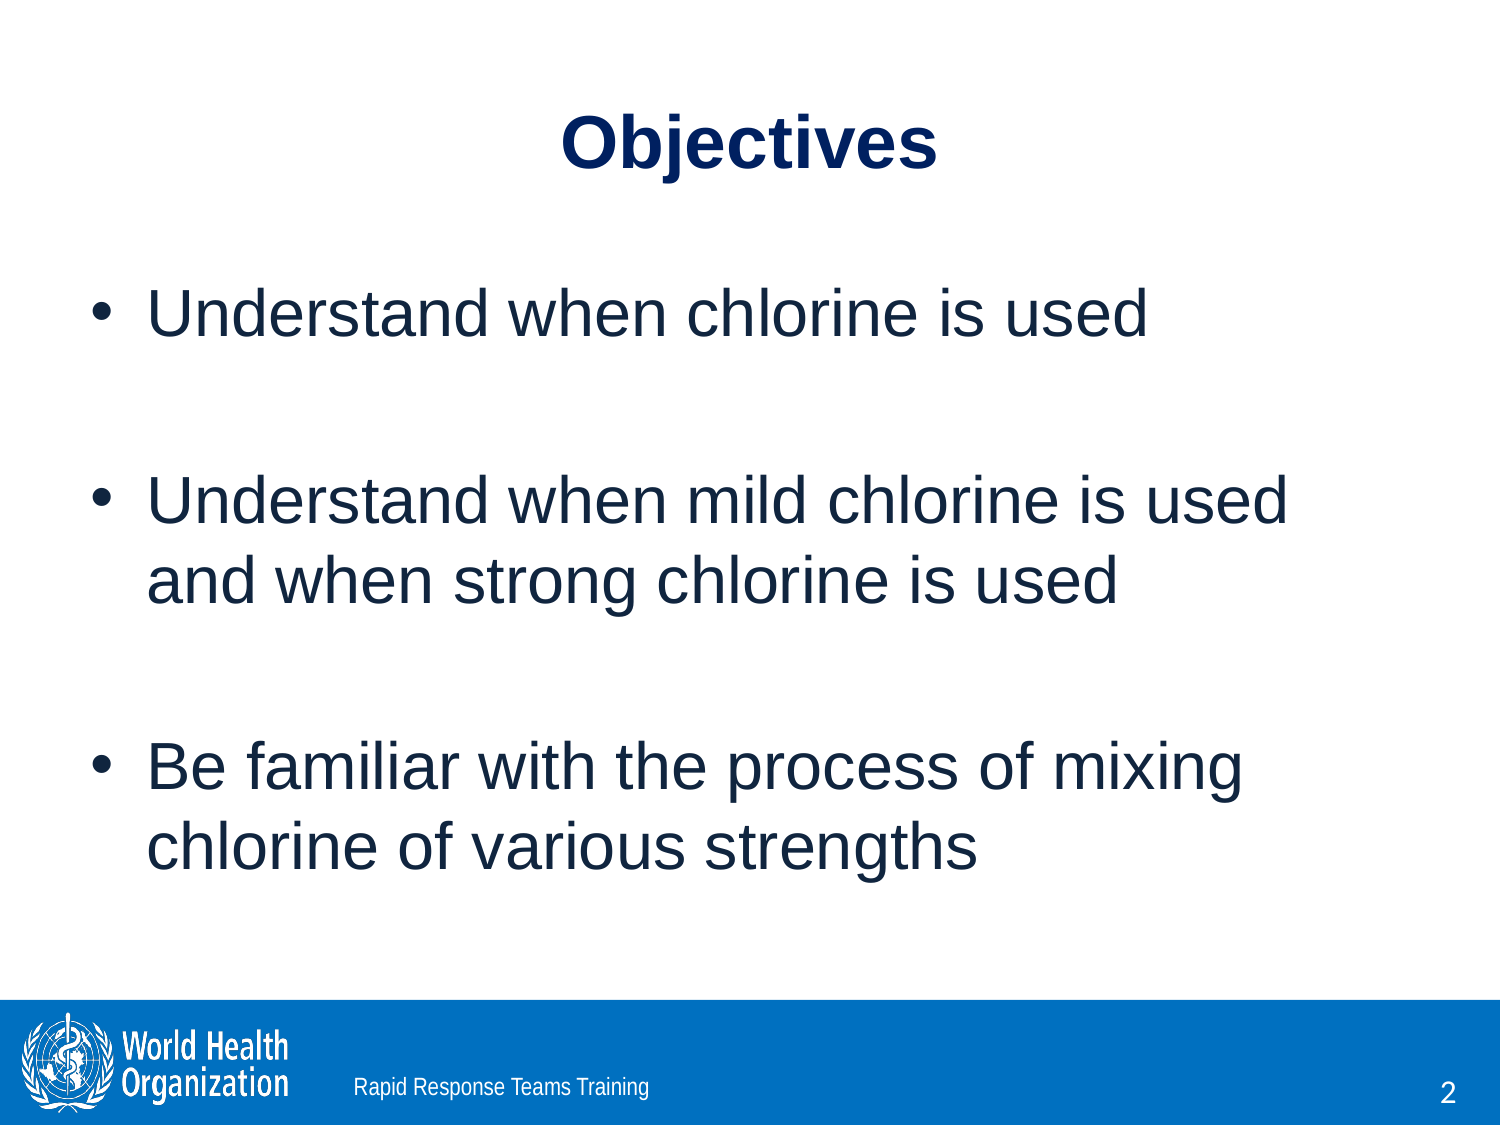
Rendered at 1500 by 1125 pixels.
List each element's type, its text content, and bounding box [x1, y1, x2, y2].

title Objectives [75, 45, 1425, 233]
picture [21, 1012, 288, 1113]
list Understand when chlorine is used Understand when mild chlorine is used and when strong chlorine is used Be familiar with the process of mixing chlorine of various strengths [75, 262, 1425, 1005]
